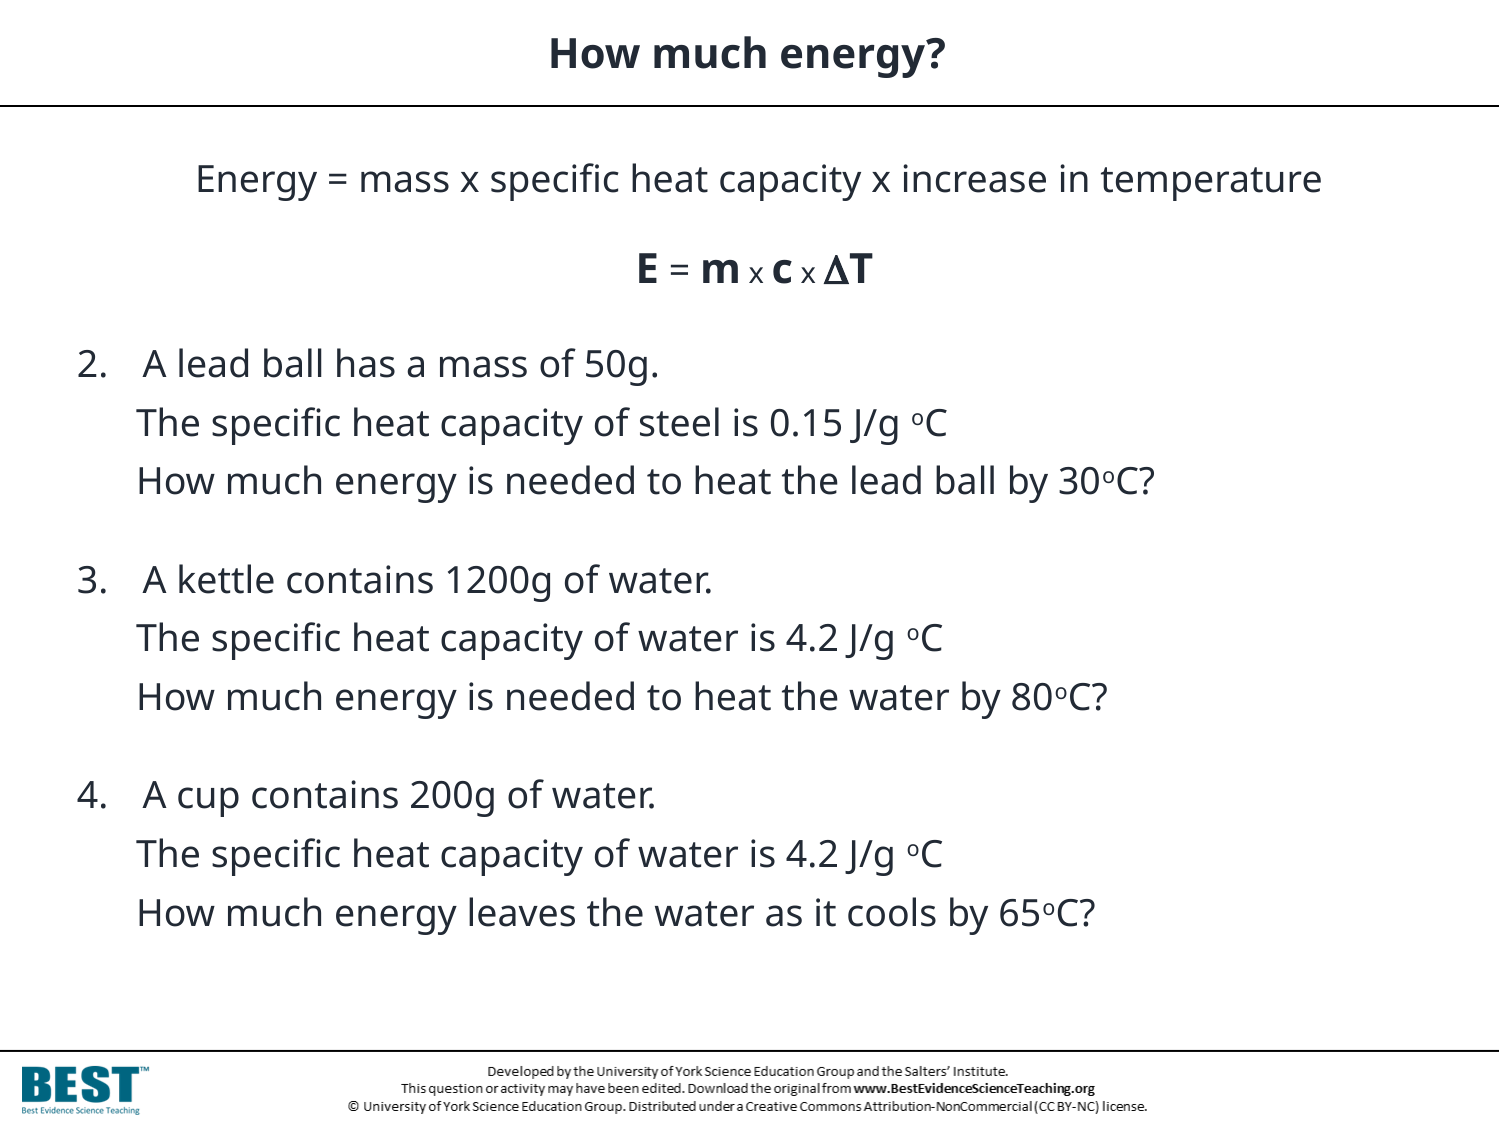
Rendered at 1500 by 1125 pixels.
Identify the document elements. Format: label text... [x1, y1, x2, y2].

text_box How much energy? [23, 4, 1471, 99]
picture [0, 105, 1500, 1125]
